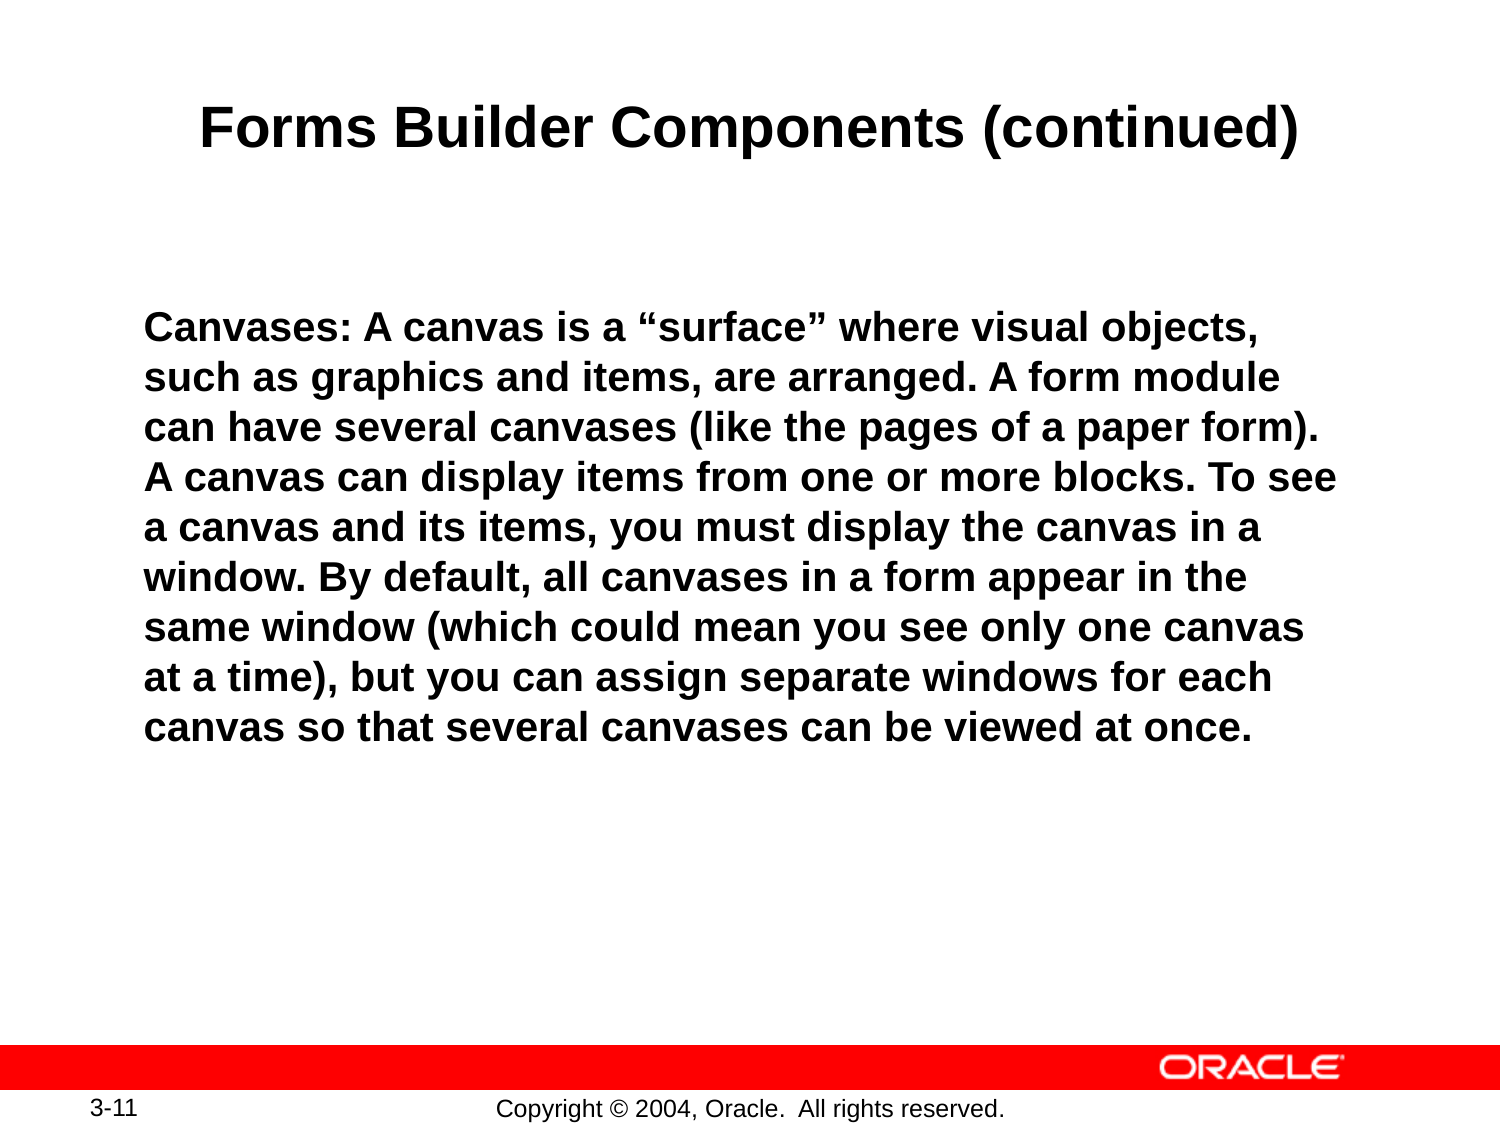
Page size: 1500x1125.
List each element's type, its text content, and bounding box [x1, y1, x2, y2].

list Canvases: A canvas is a “surface” where visual objects, such as graphics and items, are arranged. A form module can have several canvases (like the pages of a paper form). A canvas can display items from one or more blocks. To see a canvas and its items, you must display the canvas in a window. By default, all canvases in a form appear in the same window (which could mean you see only one canvas at a time), but you can assign separate windows for each canvas so that several canvases can be viewed at once. [141, 297, 1351, 824]
title Forms Builder Components (continued) [149, 87, 1351, 232]
